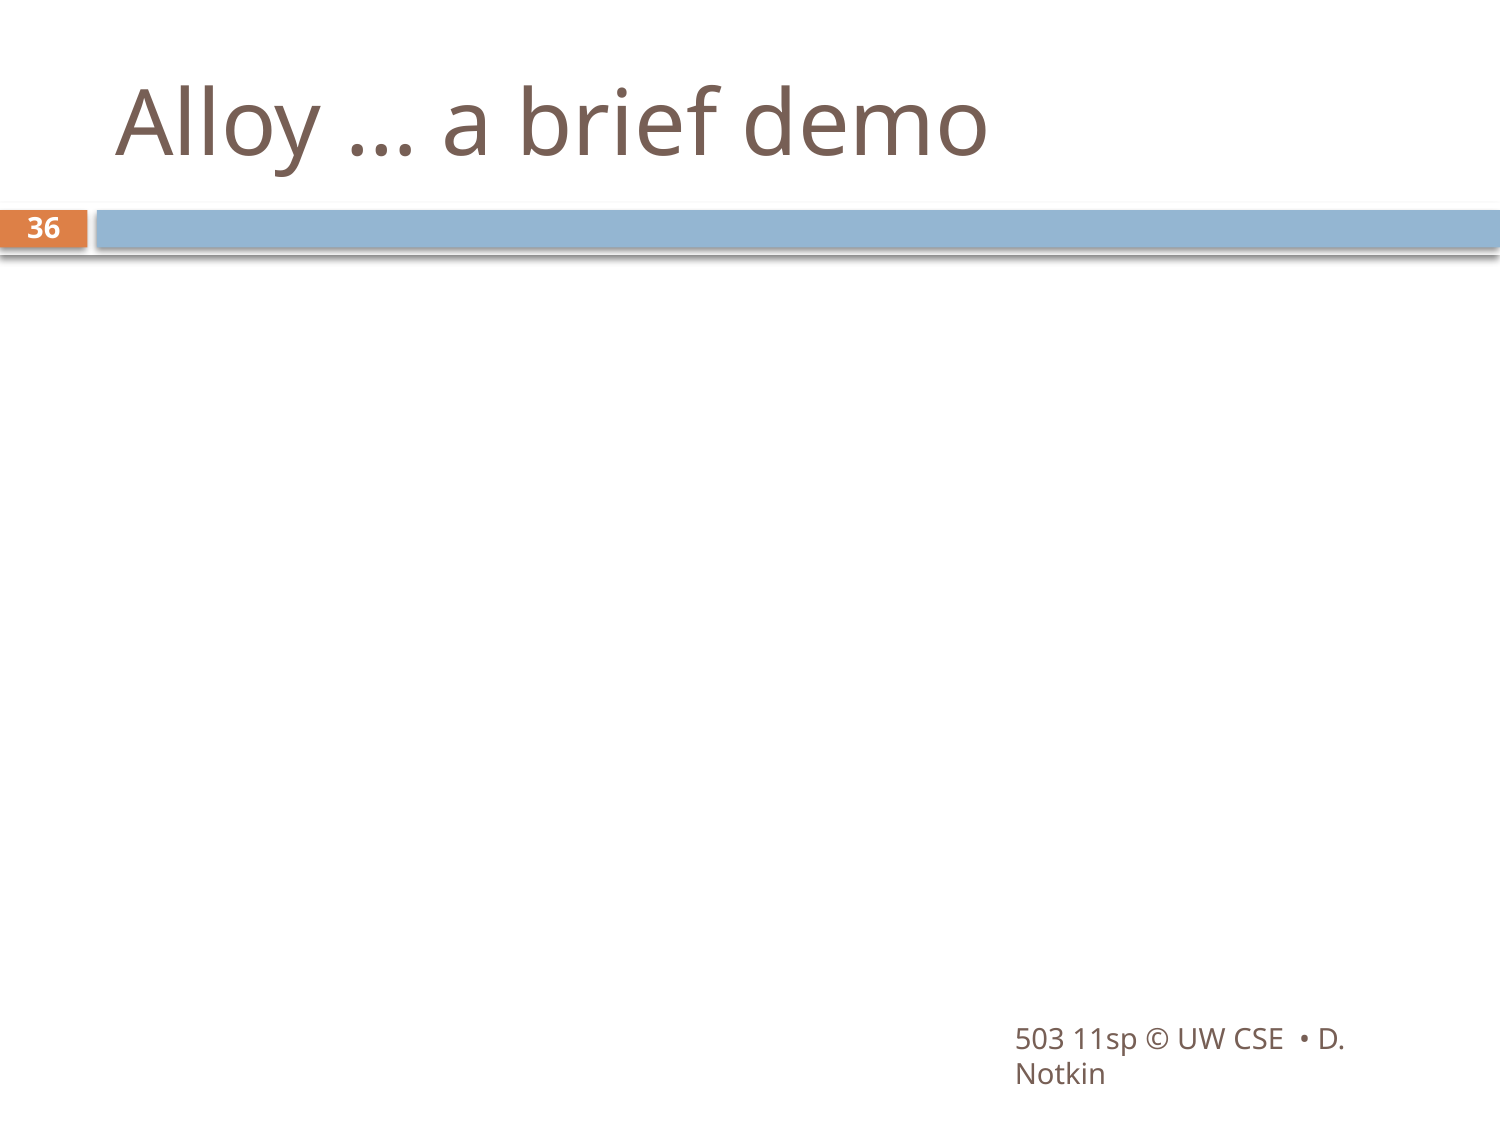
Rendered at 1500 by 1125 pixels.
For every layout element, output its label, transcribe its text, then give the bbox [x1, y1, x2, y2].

title Alloy … a brief demo [100, 37, 1438, 200]
slide_number 36 [0, 208, 88, 249]
slide_number 503 11sp © UW CSE • D. Notkin [999, 1025, 1438, 1085]
